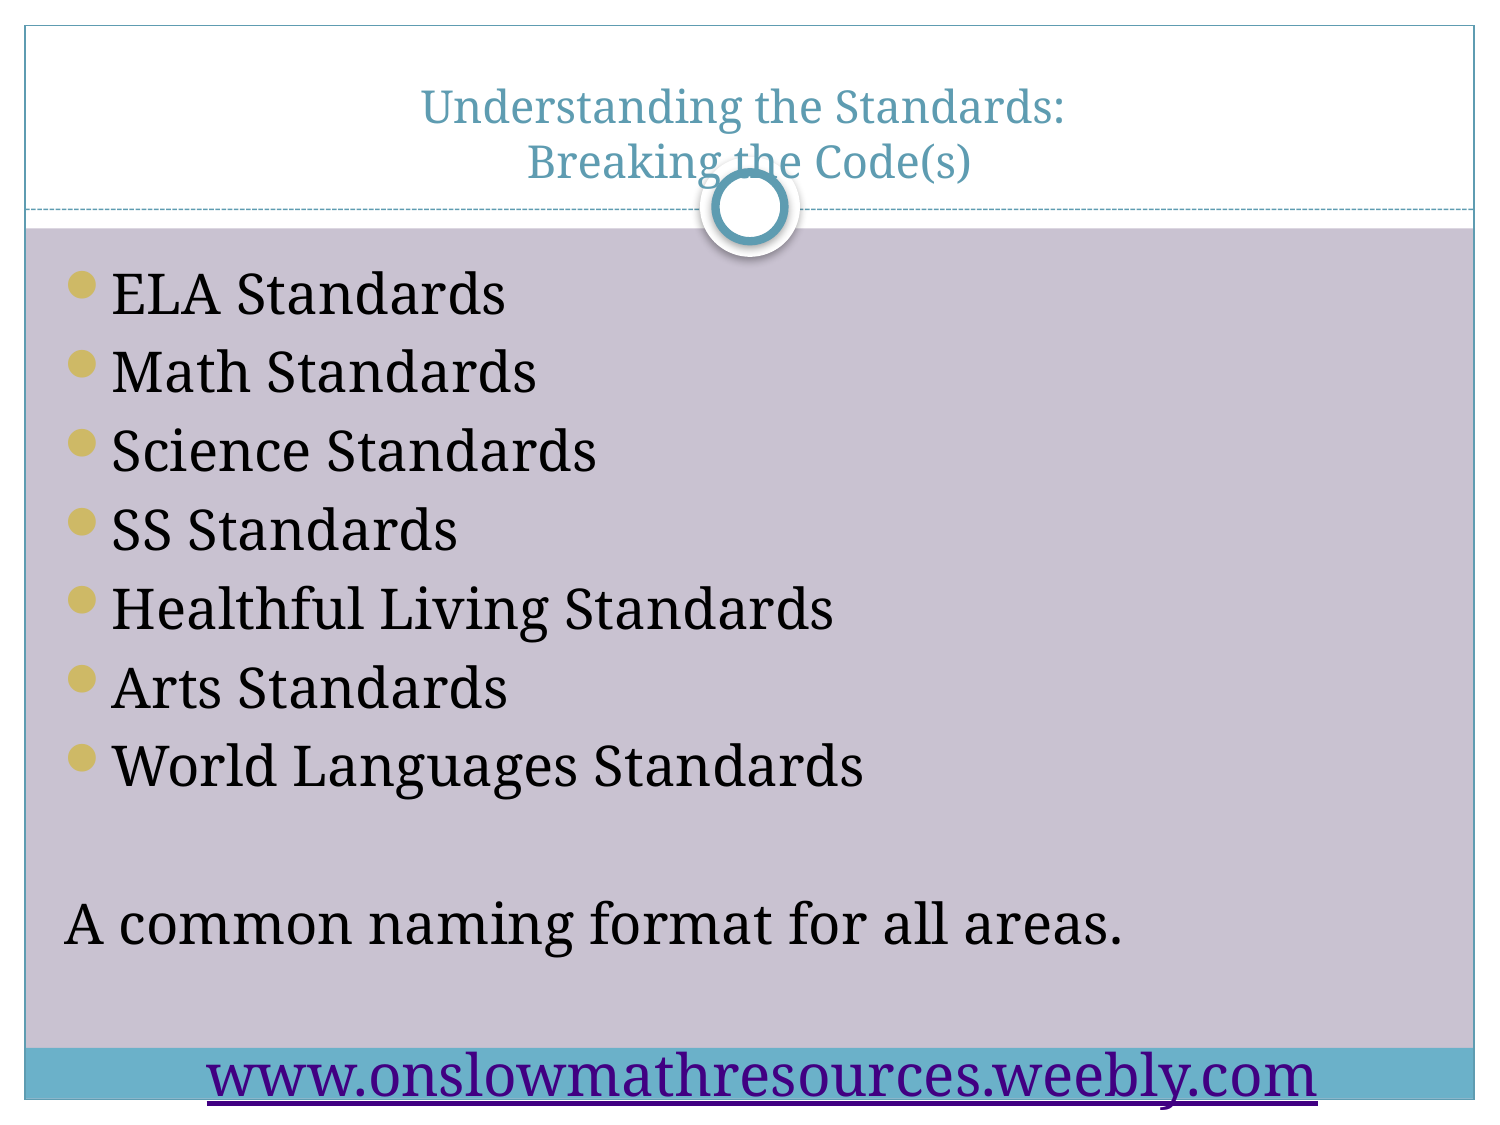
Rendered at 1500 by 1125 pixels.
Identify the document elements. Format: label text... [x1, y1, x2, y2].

list ELA Standards Math Standards Science Standards SS Standards Healthful Living Standards Arts Standards World Languages Standards A common naming format for all areas. [49, 250, 1445, 1001]
text_box www.onslowmathresources.weebly.com [112, 1031, 1413, 1125]
title Understanding the Standards: Breaking the Code(s) [49, 70, 1450, 195]
